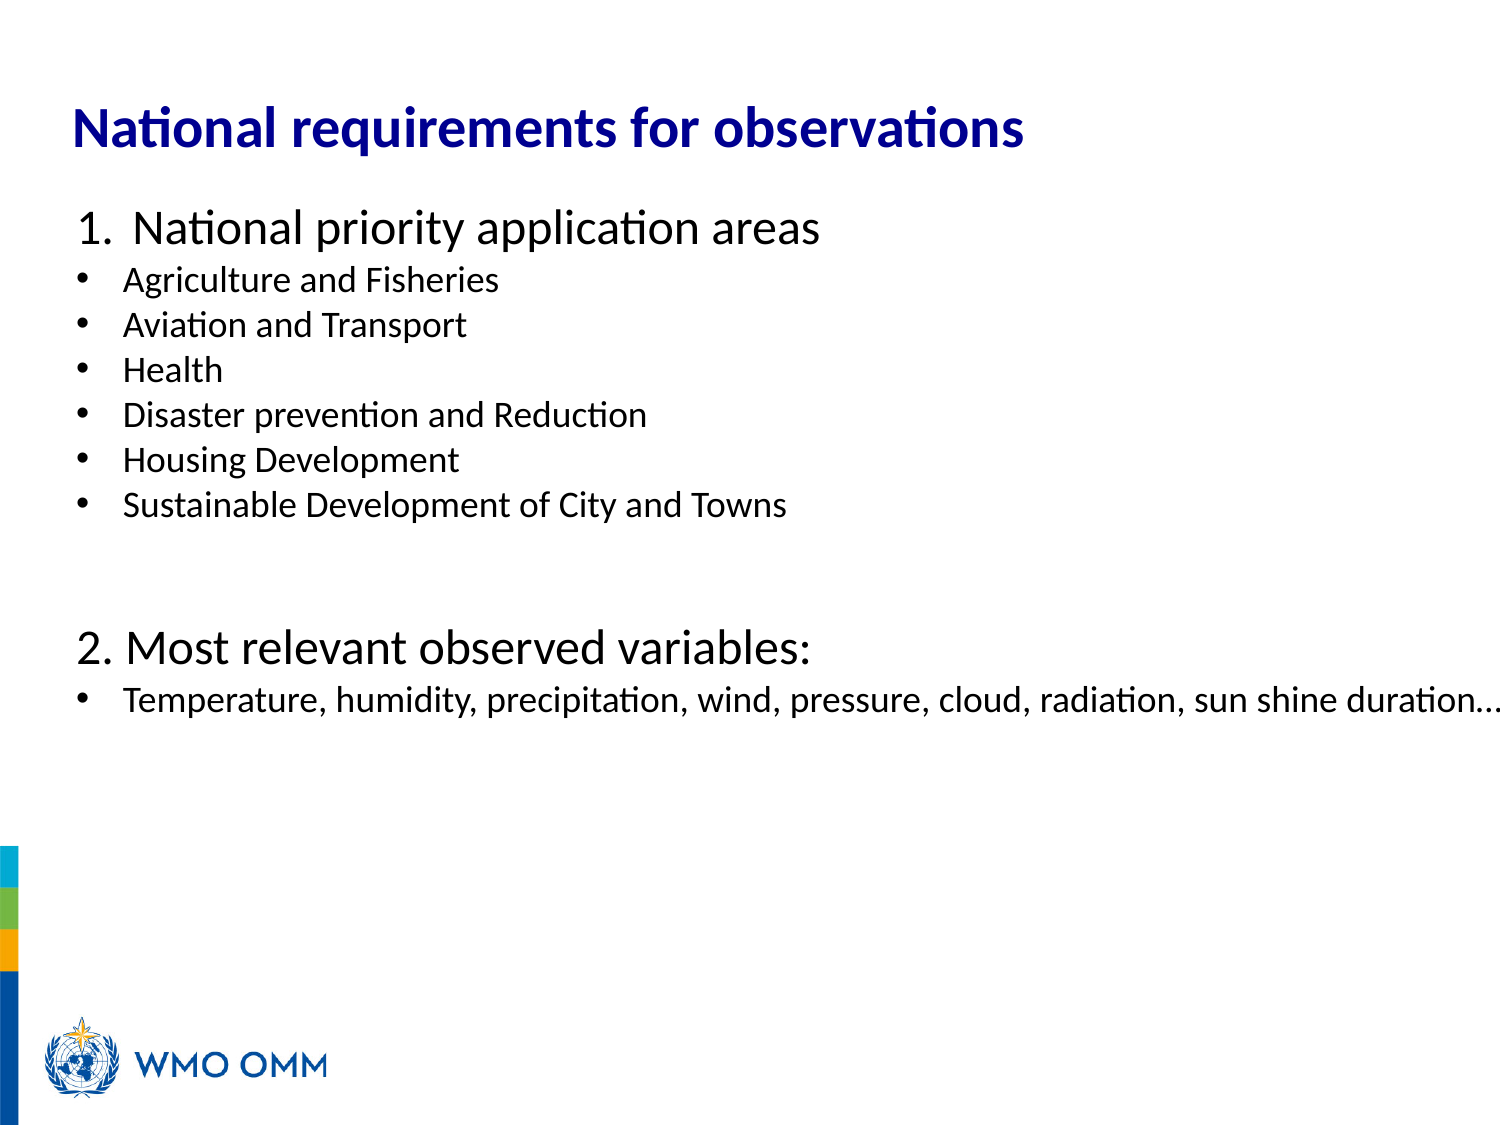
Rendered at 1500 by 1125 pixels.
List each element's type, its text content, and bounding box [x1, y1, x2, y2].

picture [0, 845, 327, 1125]
text_box National requirements for observations [57, 82, 1040, 167]
text_box National priority application areas Agriculture and Fisheries Aviation and Transport Health Disaster prevention and Reduction Housing Development Sustainable Development of City and Towns 2. Most relevant observed variables: Temperature, humidity, precipitation, wind, pressure, cloud, radiation, sun shine duration… [61, 187, 1500, 818]
